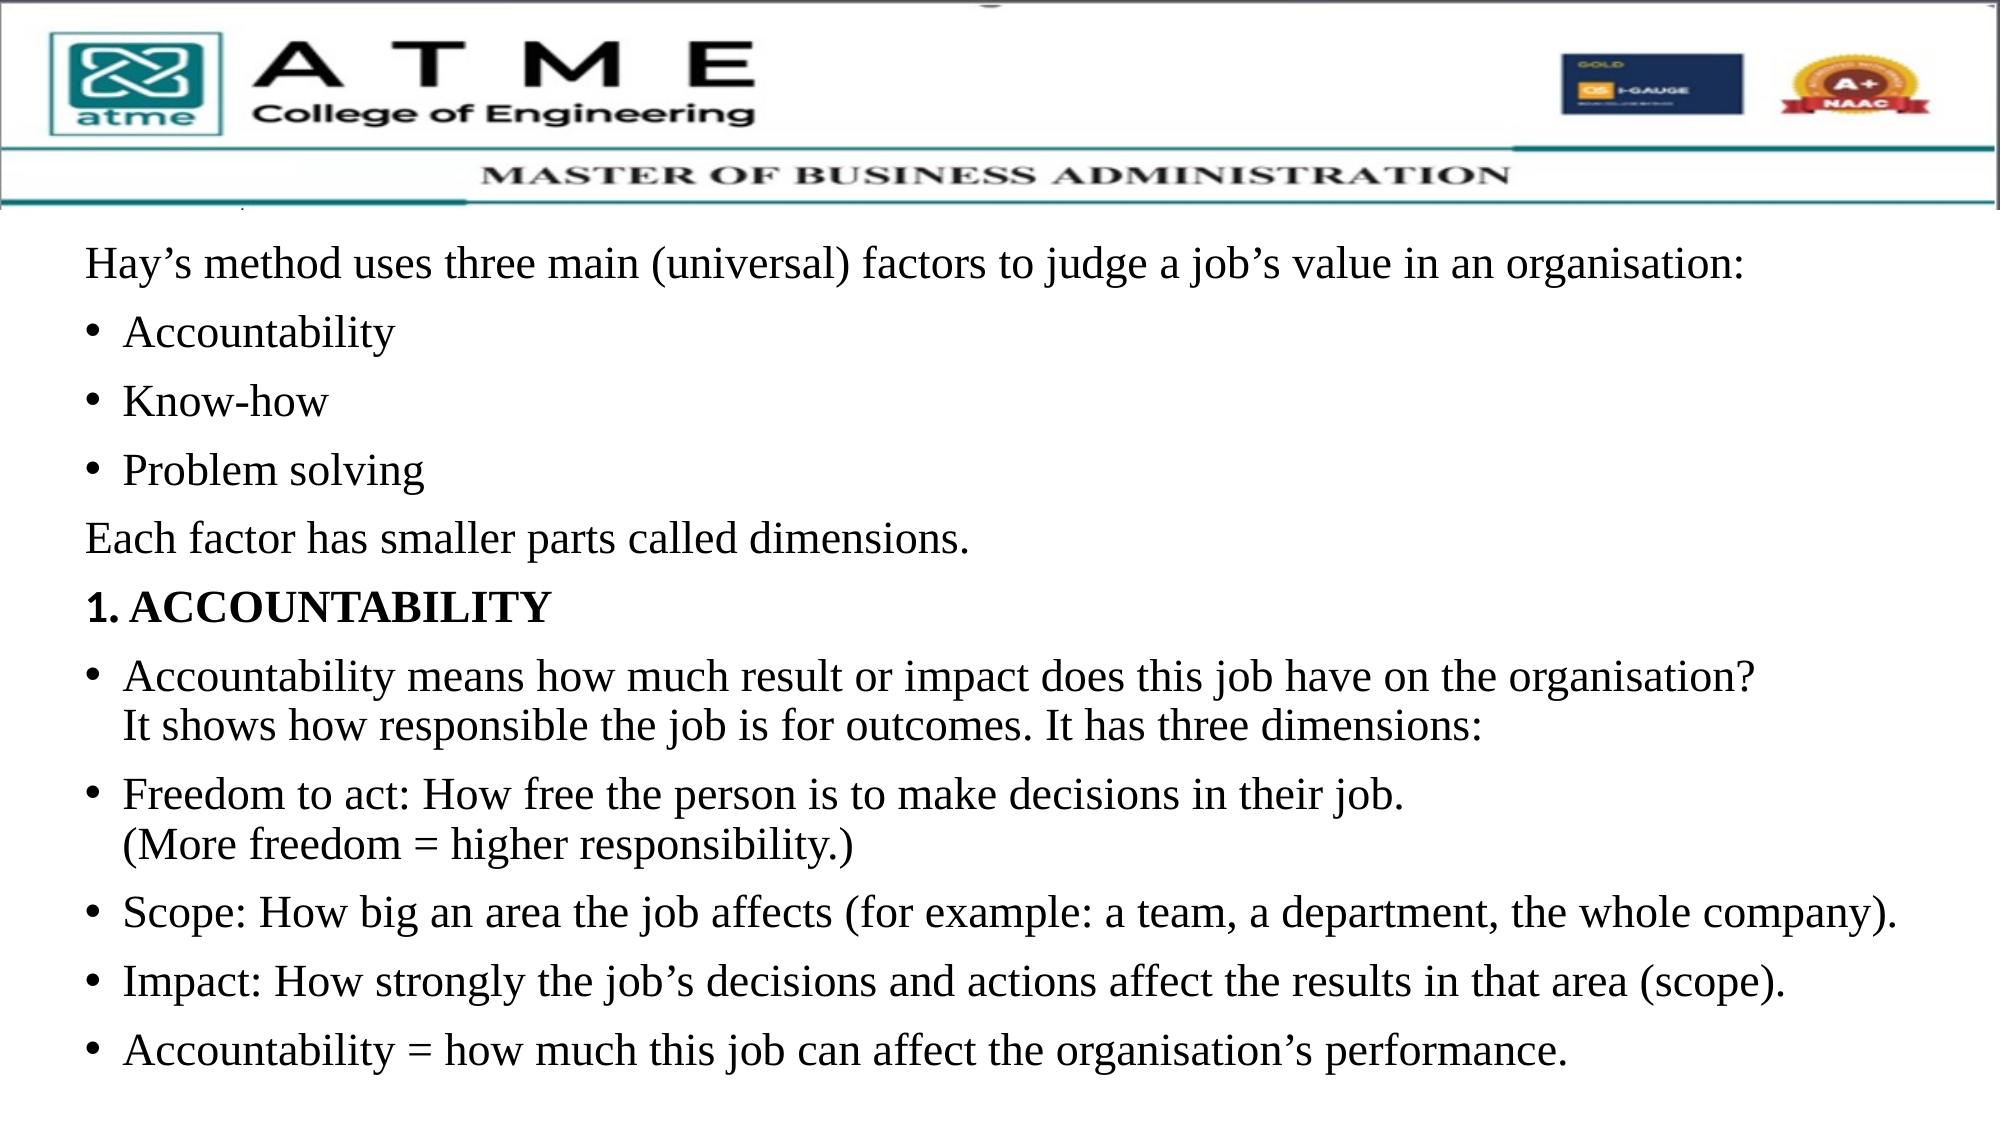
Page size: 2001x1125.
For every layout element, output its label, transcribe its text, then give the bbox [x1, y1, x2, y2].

list Hay’s method uses three main (universal) factors to judge a job’s value in an organisation: Accountability Know-how Problem solving Each factor has smaller parts called dimensions. 1. ACCOUNTABILITY Accountability means how much result or impact does this job have on the organisation? It shows how responsible the job is for outcomes. It has three dimensions: Freedom to act: How free the person is to make decisions in their job. (More freedom = higher responsibility.) Scope: How big an area the job affects (for example: a team, a department, the whole company). Impact: How strongly the job’s decisions and actions affect the results in that area (scope). Accountability = how much this job can affect the organisation’s performance. [69, 231, 1927, 1095]
picture [0, 0, 2000, 210]
